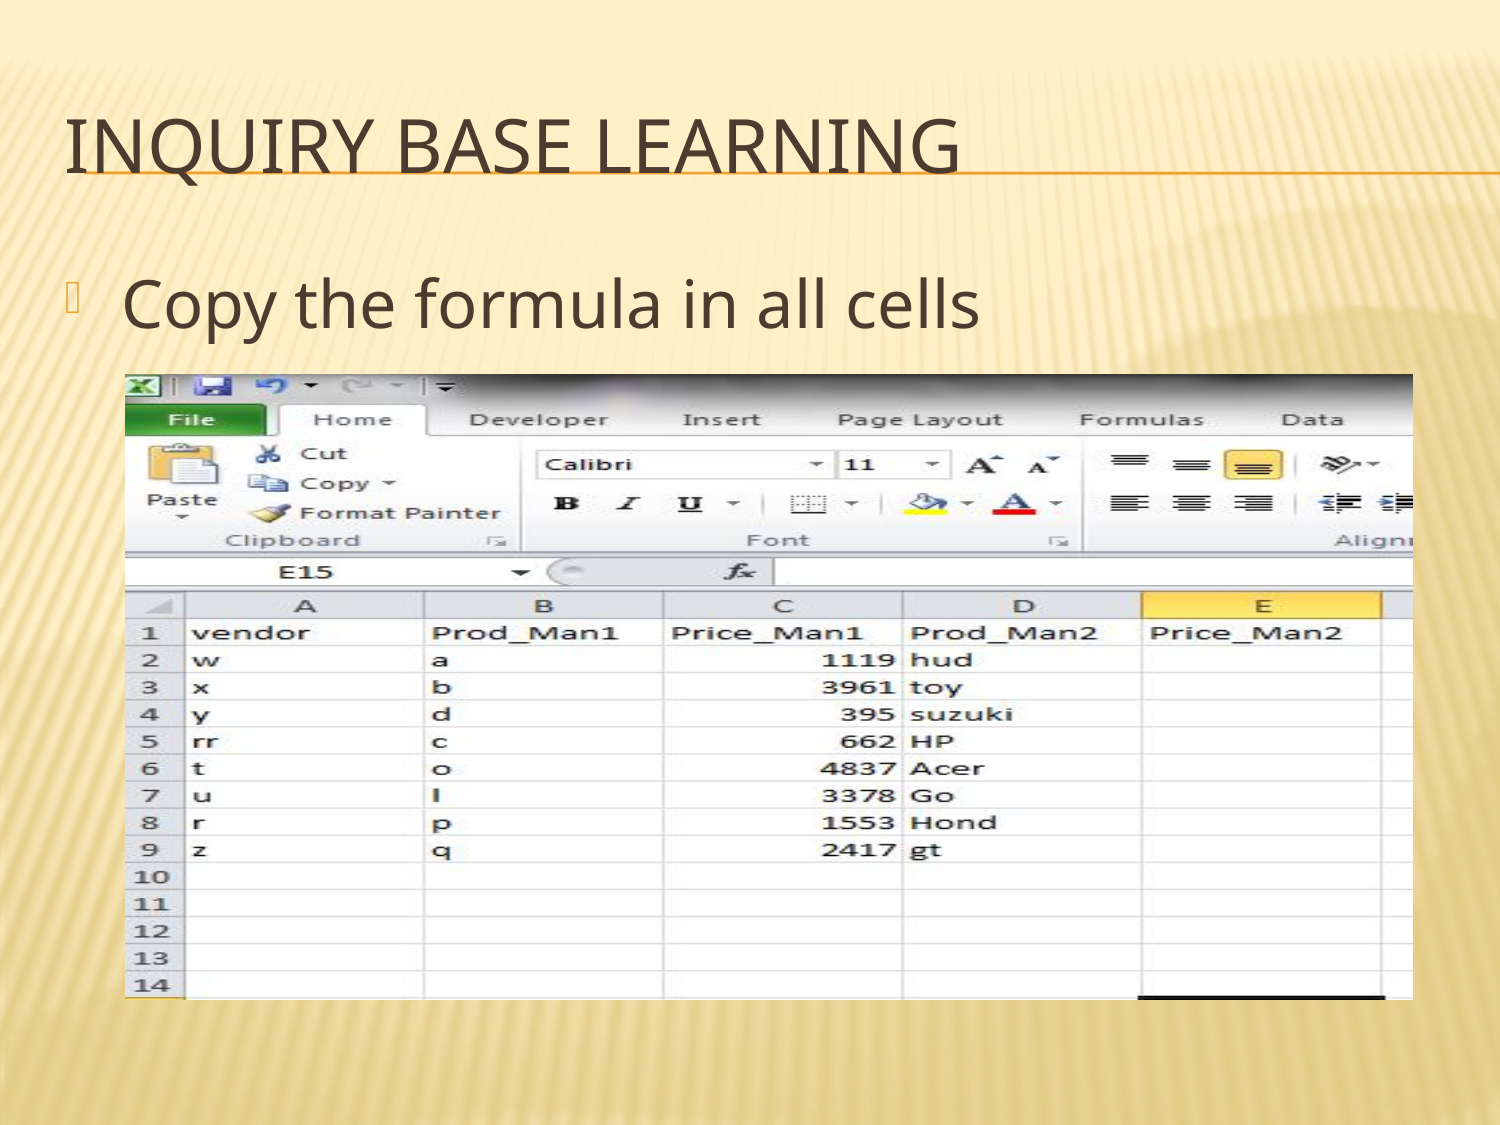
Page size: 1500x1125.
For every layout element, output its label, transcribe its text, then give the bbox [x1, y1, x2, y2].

list Copy the formula in all cells [50, 254, 1475, 1075]
picture [124, 374, 1413, 1001]
title Inquiry Base Learning [50, 75, 1475, 213]
